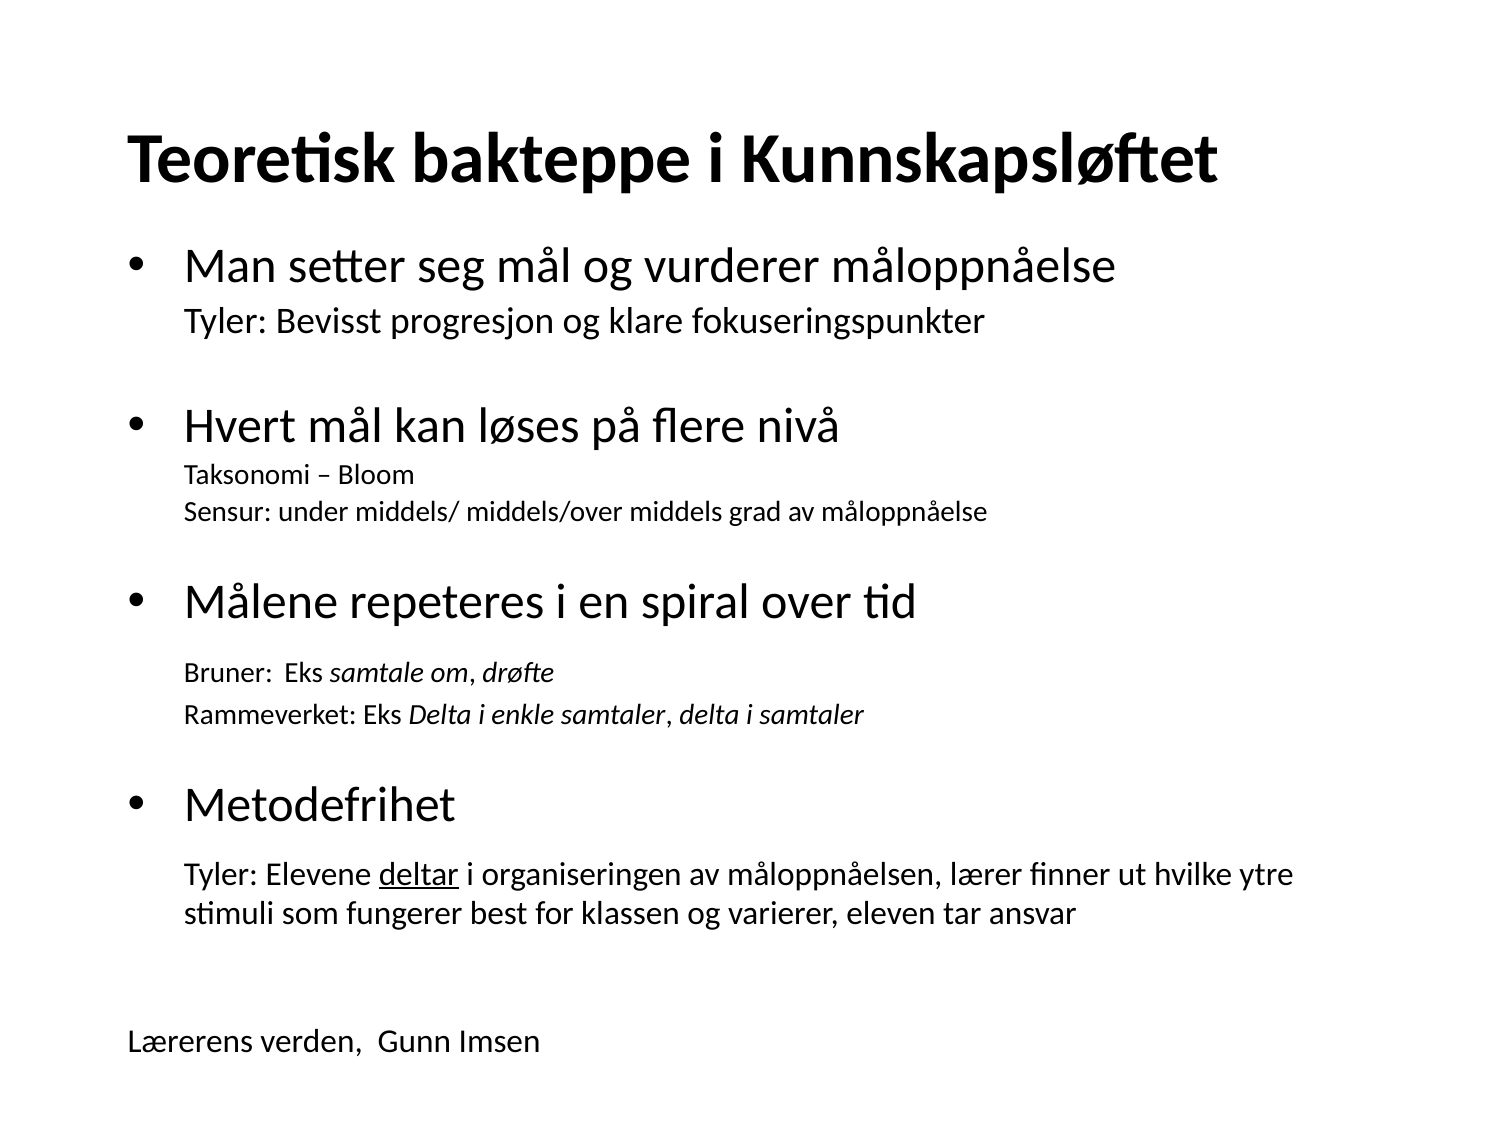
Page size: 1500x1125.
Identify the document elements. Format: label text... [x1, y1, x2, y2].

list Man setter seg mål og vurderer måloppnåelse Tyler: Bevisst progresjon og klare fokuseringspunkter Hvert mål kan løses på flere nivå Taksonomi – Bloom Sensur: under middels/ middels/over middels grad av måloppnåelse Målene repeteres i en spiral over tid Bruner: Eks samtale om, drøfte Rammeverket: Eks Delta i enkle samtaler, delta i samtaler Metodefrihet Tyler: Elevene deltar i organiseringen av måloppnåelsen, lærer finner ut hvilke ytre stimuli som fungerer best for klassen og varierer, eleven tar ansvar Lærerens verden, Gunn Imsen [112, 231, 1388, 1083]
title Teoretisk bakteppe i Kunnskapsløftet [112, 101, 1388, 231]
